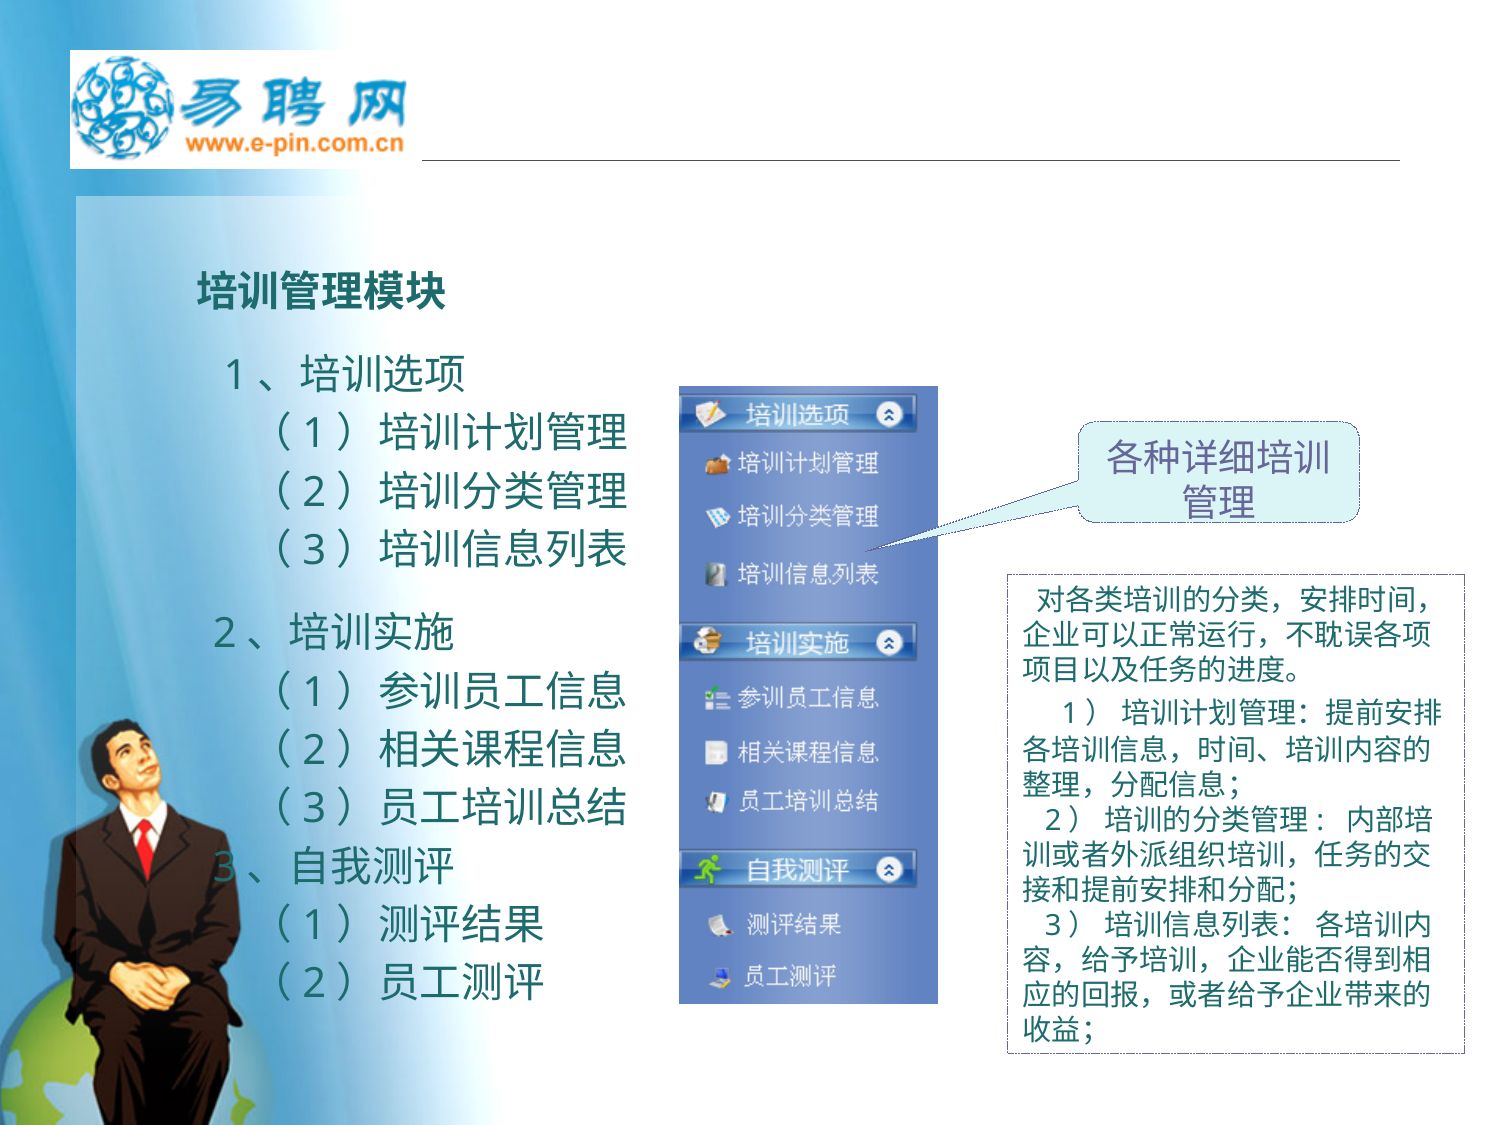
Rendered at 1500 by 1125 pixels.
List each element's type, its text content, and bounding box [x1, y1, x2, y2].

list 培训管理模块 1、培训选项 （1）培训计划管理 （2）培训分类管理 （3）培训信息列表 2、培训实施 （1）参训员工信息 （2）相关课程信息 （3）员工培训总结 3、自我测评 （1）测评结果 （2）员工测评 [74, 231, 1426, 1069]
text_box 各种详细培训管理 [941, 421, 1360, 536]
text_box 对各类培训的分类，安排时间，企业可以正常运行，不耽误各项项目以及任务的进度。 1） 培训计划管理：提前安排各培训信息，时间、培训内容的整理，分配信息； 2） 培训的分类管理: 内部培训或者外派组织培训，任务的交接和提前安排和分配； 3） 培训信息列表： 各培训内容，给予培训，企业能否得到相应的回报，或者给予企业带来的收益； [1007, 574, 1465, 1054]
picture [0, 0, 1500, 1125]
